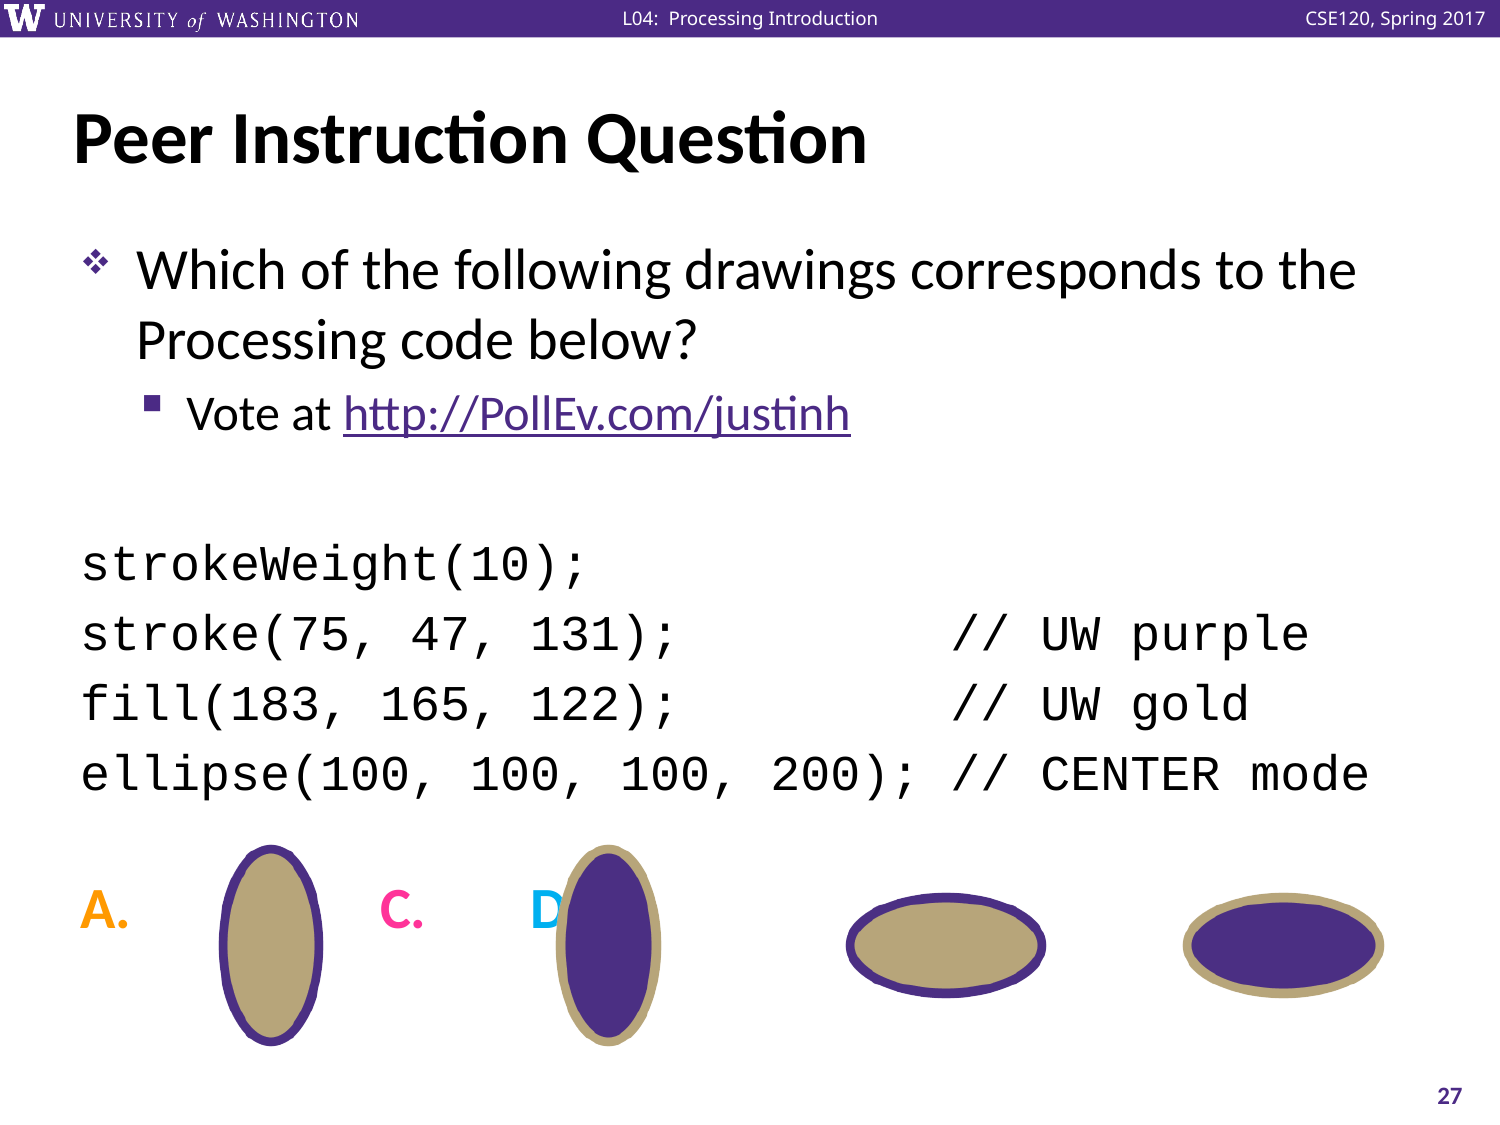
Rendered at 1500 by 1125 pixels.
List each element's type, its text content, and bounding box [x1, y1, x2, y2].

picture [824, 824, 1066, 1066]
picture [1162, 824, 1403, 1066]
picture [487, 824, 728, 1066]
picture [4, 4, 358, 32]
slide_number 27 [1400, 1065, 1500, 1125]
list Which of the following drawings corresponds to the Processing code below? Vote at http://PollEv.com/justinh strokeWeight(10); stroke(75, 47, 131); // UW purple fill(183, 165, 122); // UW gold ellipse(100, 100, 100, 200); // CENTER mode A. B. C. D. [64, 223, 1438, 1040]
picture [149, 824, 391, 1066]
title Peer Instruction Question [58, 71, 1438, 197]
